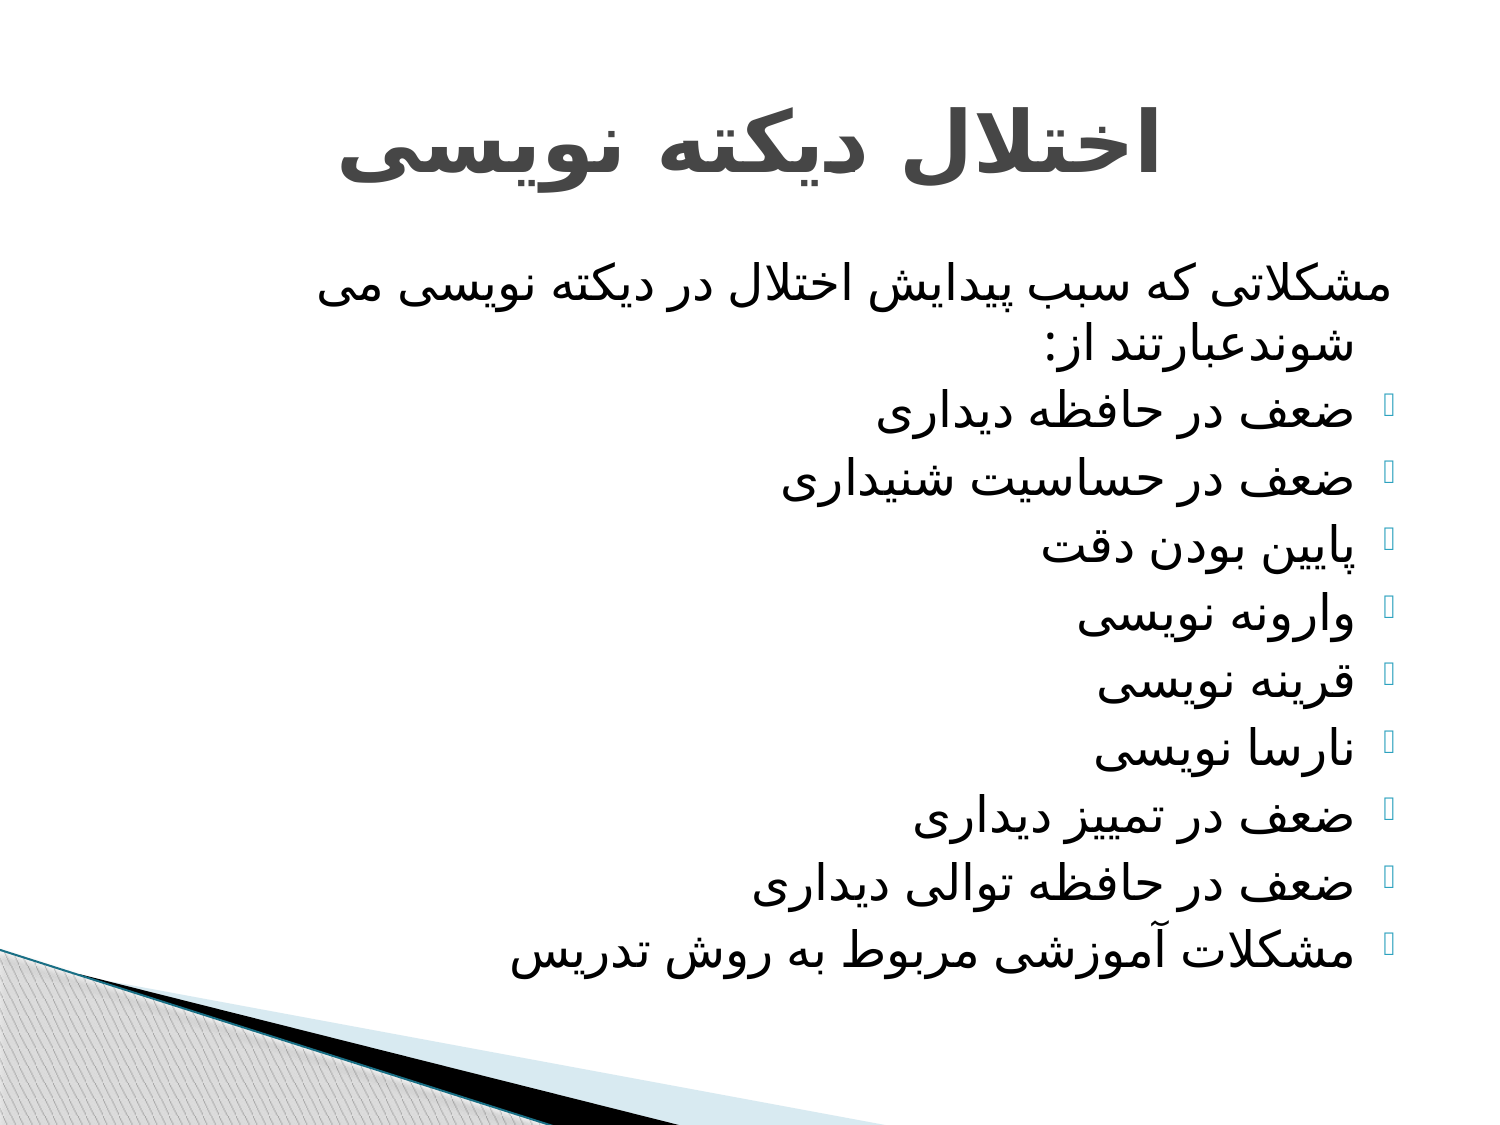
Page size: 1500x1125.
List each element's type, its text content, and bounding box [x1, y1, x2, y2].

title اختلال دیکته نویسی [75, 45, 1425, 233]
list مشکلاتی که سبب پیدایش اختلال در دیکته نویسی می شوندعبارتند از: ضعف در حافظه دیداری ضعف در حساسیت شنیداری پایین بودن دقت وارونه نویسی قرینه نویسی نارسا نویسی ضعف در تمییز دیداری ضعف در حافظه توالی دیداری مشکلات آموزشی مربوط به روش تدریس [75, 243, 1425, 986]
